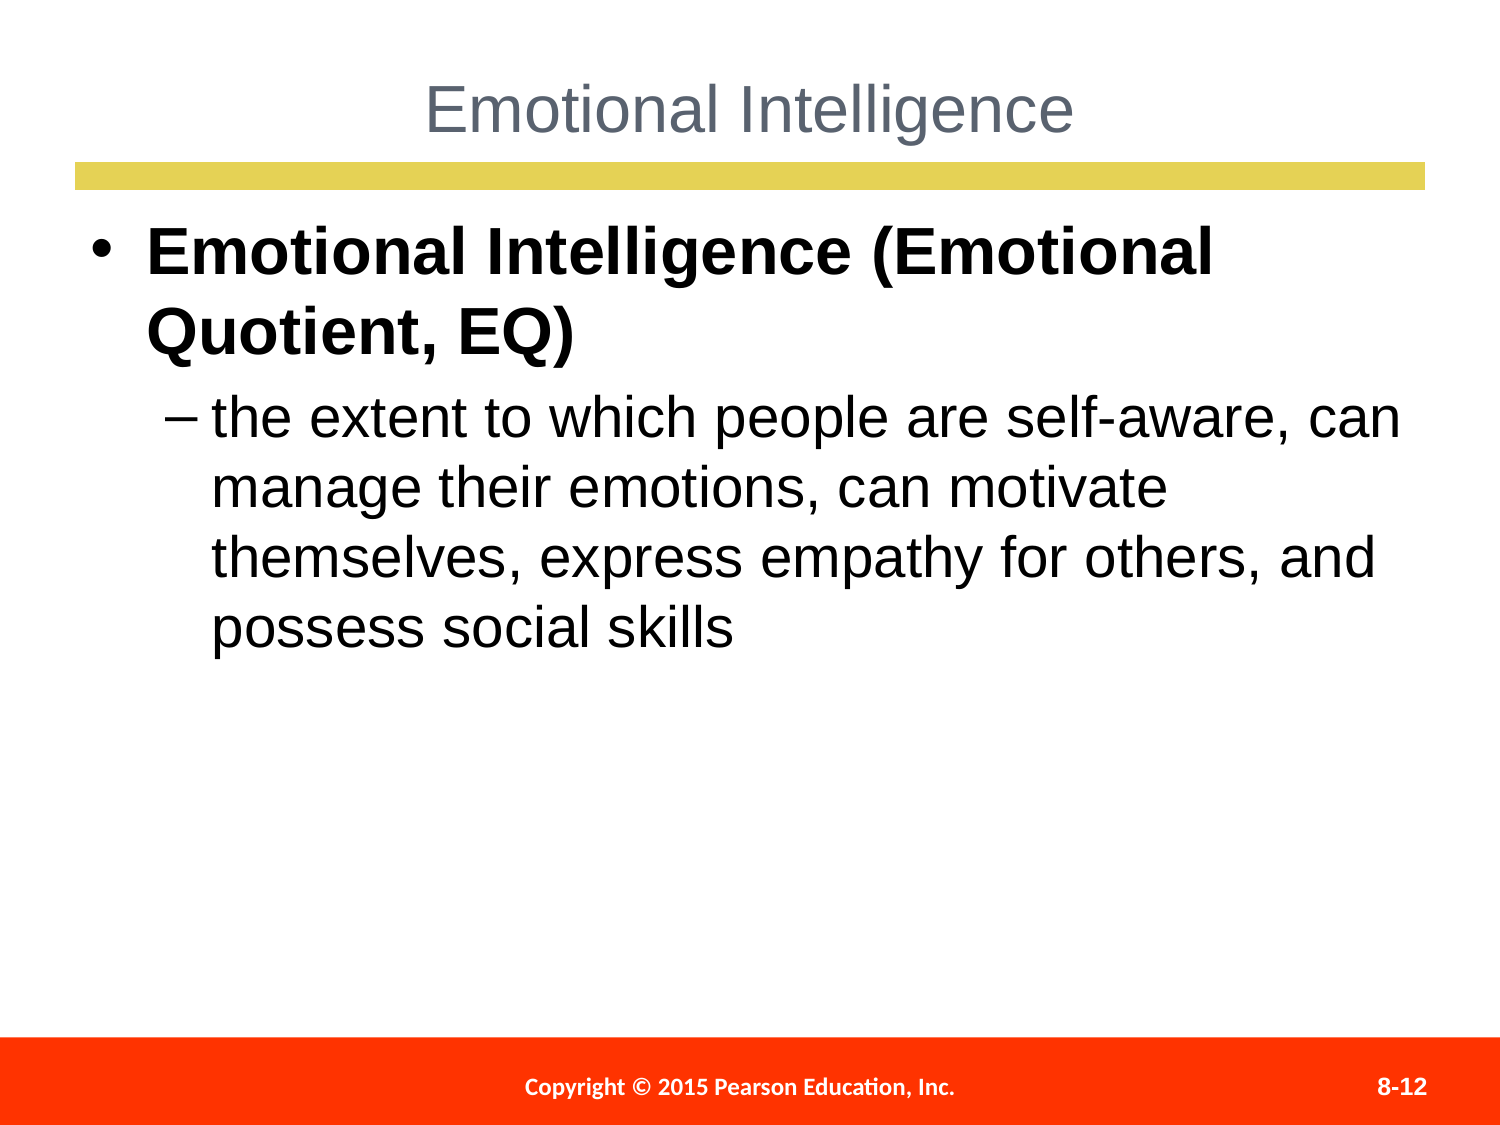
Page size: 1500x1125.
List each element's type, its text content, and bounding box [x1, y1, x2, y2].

title Emotional Intelligence [74, 12, 1426, 199]
list Emotional Intelligence (Emotional Quotient, EQ) the extent to which people are self-aware, can manage their emotions, can motivate themselves, express empathy for others, and possess social skills [74, 199, 1426, 1006]
